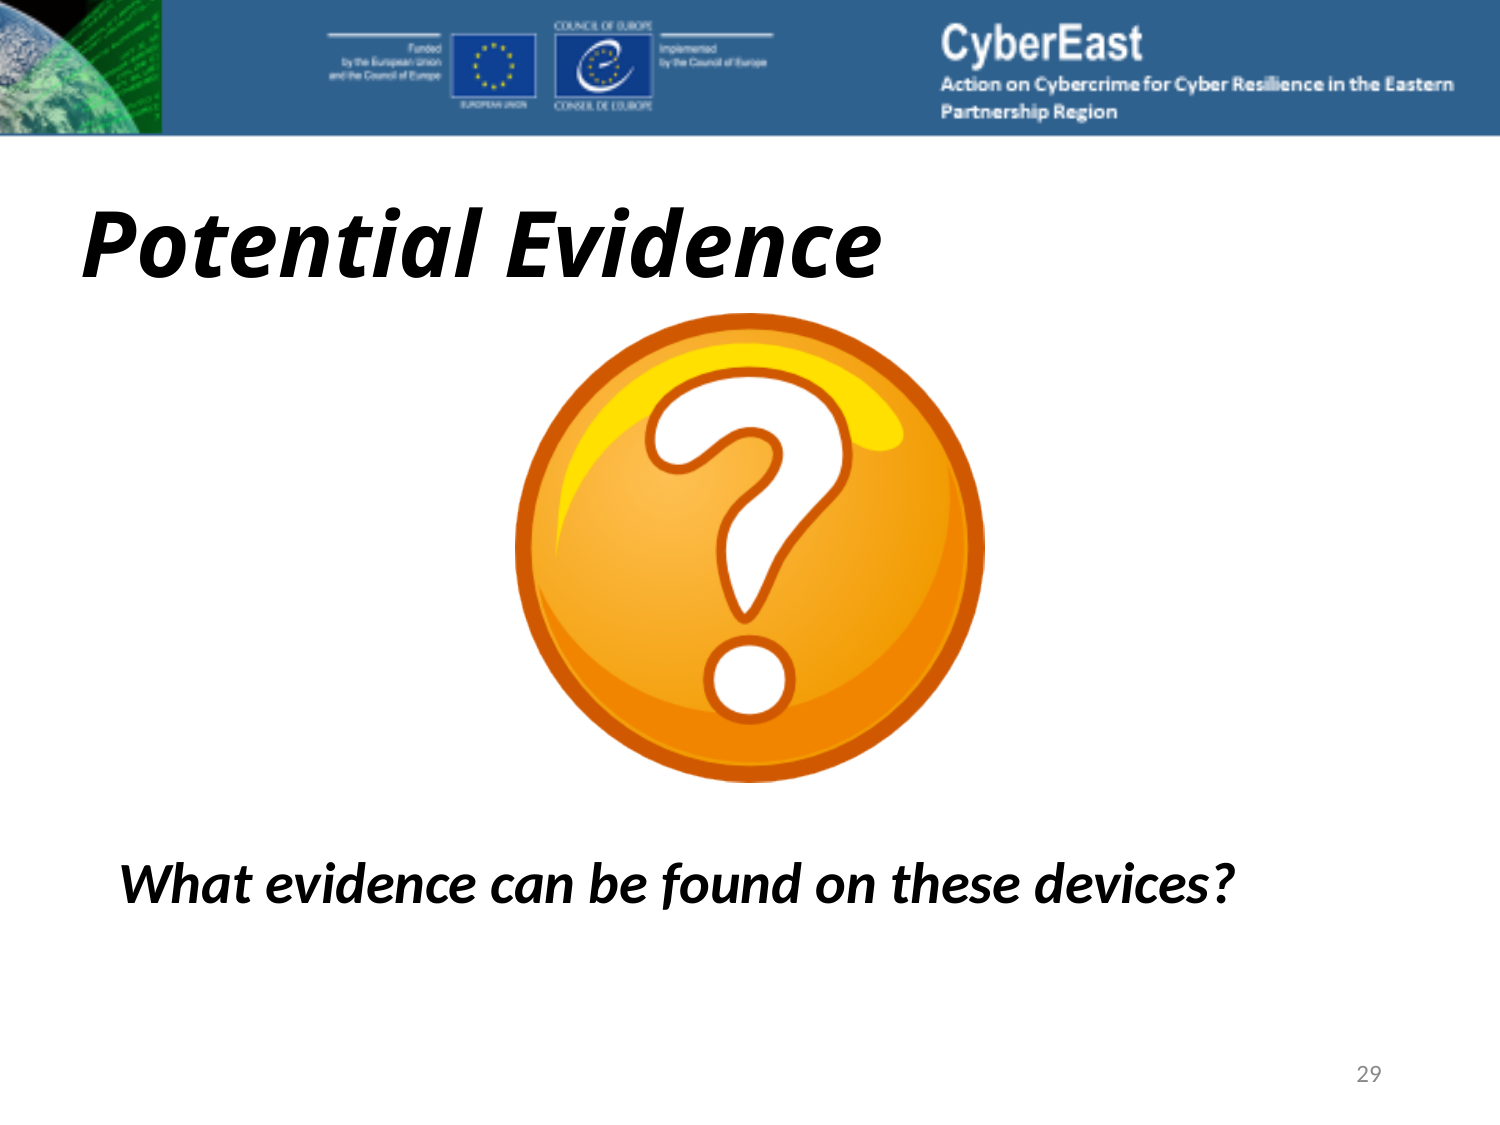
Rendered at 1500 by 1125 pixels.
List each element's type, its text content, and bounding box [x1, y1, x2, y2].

list What evidence can be found on these devices? [103, 299, 1397, 1014]
slide_number 29 [1059, 1042, 1397, 1103]
picture [0, 0, 1500, 1125]
title Potential Evidence [65, 138, 1360, 357]
